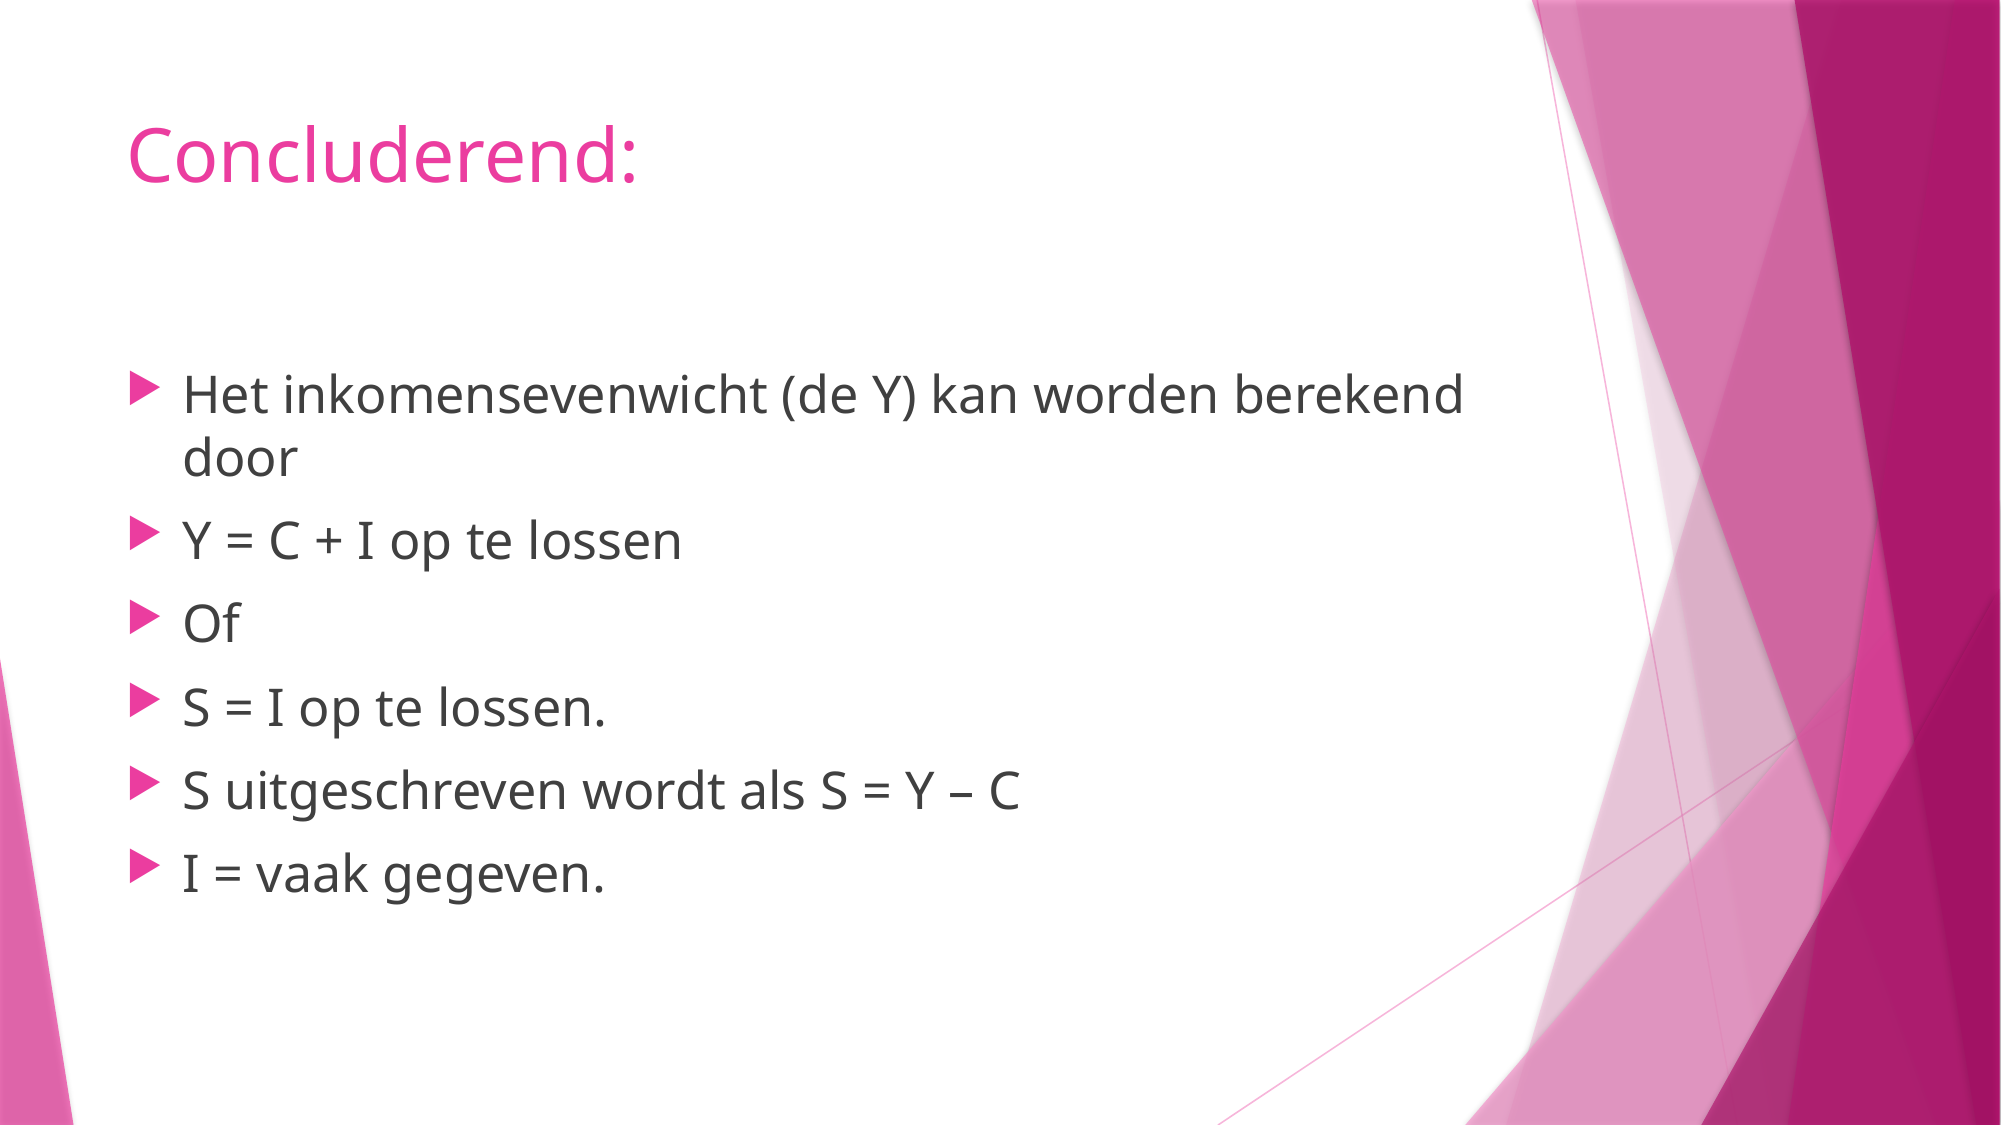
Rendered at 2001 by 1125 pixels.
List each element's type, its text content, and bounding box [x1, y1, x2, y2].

title Concluderend: [111, 99, 1522, 317]
list Het inkomensevenwicht (de Y) kan worden berekend door Y = C + I op te lossen Of S = I op te lossen. S uitgeschreven wordt als S = Y – C I = vaak gegeven. [111, 354, 1522, 992]
